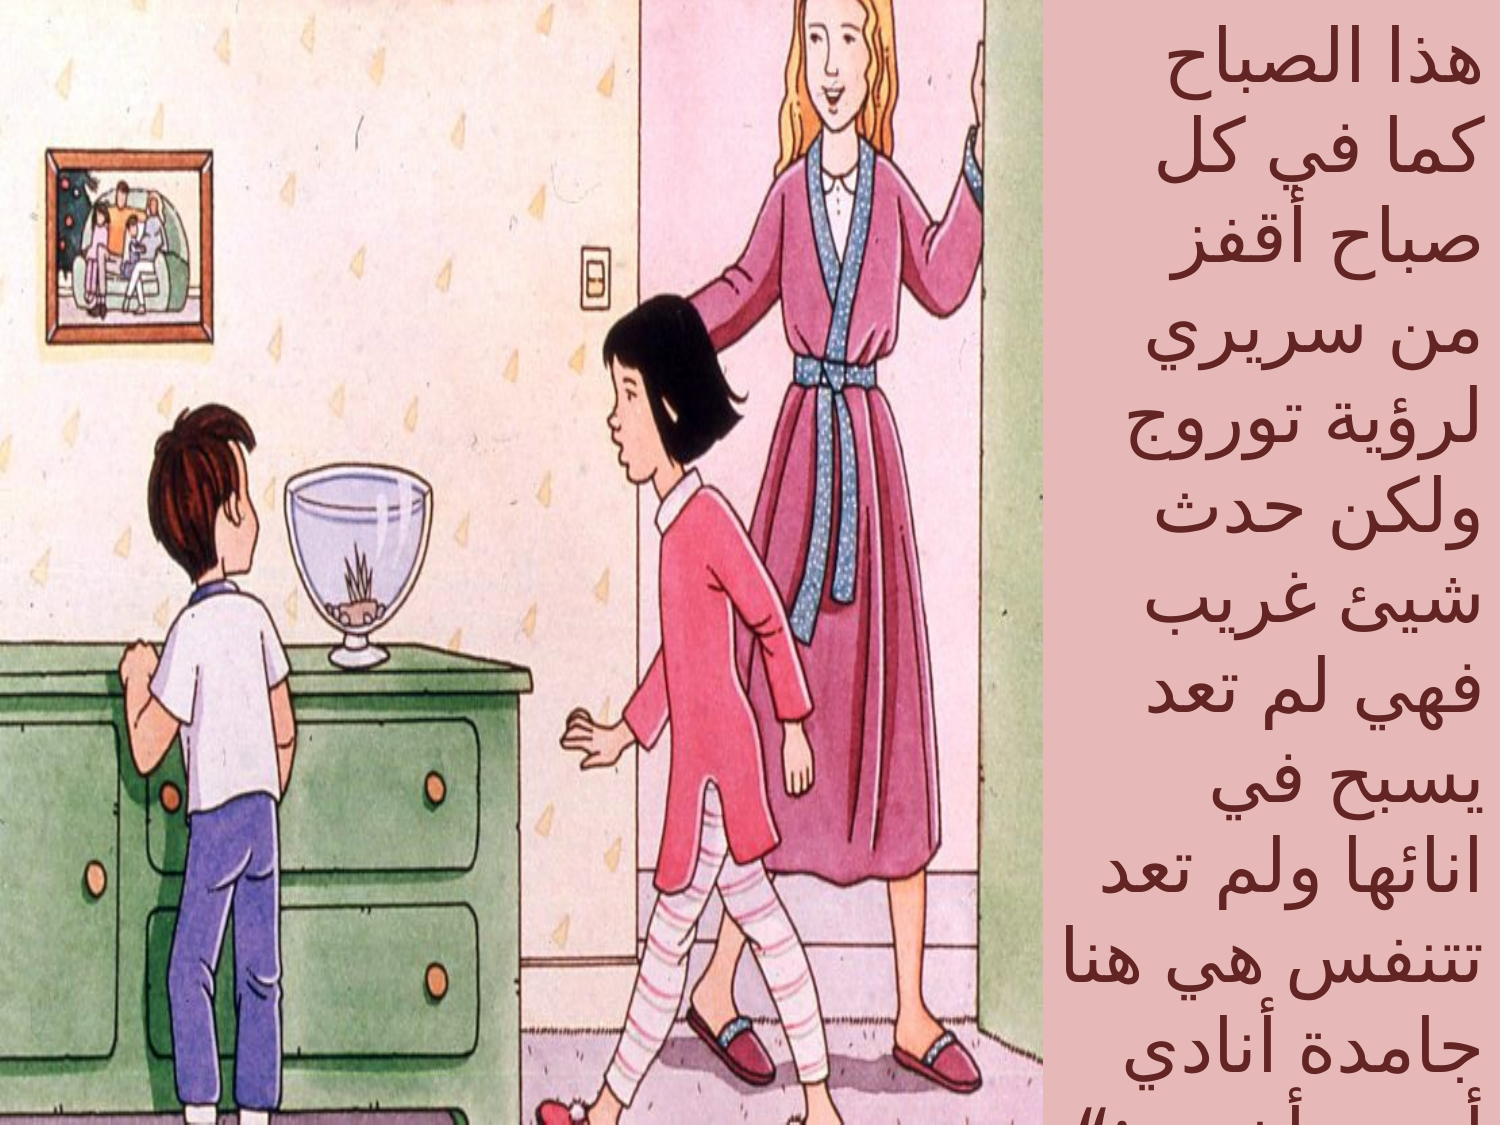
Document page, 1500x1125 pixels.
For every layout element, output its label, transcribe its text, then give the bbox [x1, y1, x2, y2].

text_box هذا الصباح كما في كل صباح أقفز من سريري لرؤية توروج ولكن حدث شيئ غريب فهي لم تعد يسبح في انائها ولم تعد تتنفس هي هنا جامدة أنادي أمي وأختي :“ ماما جولي تعالا بسرعة“. [1045, 0, 1500, 1125]
picture [0, 0, 1044, 1125]
